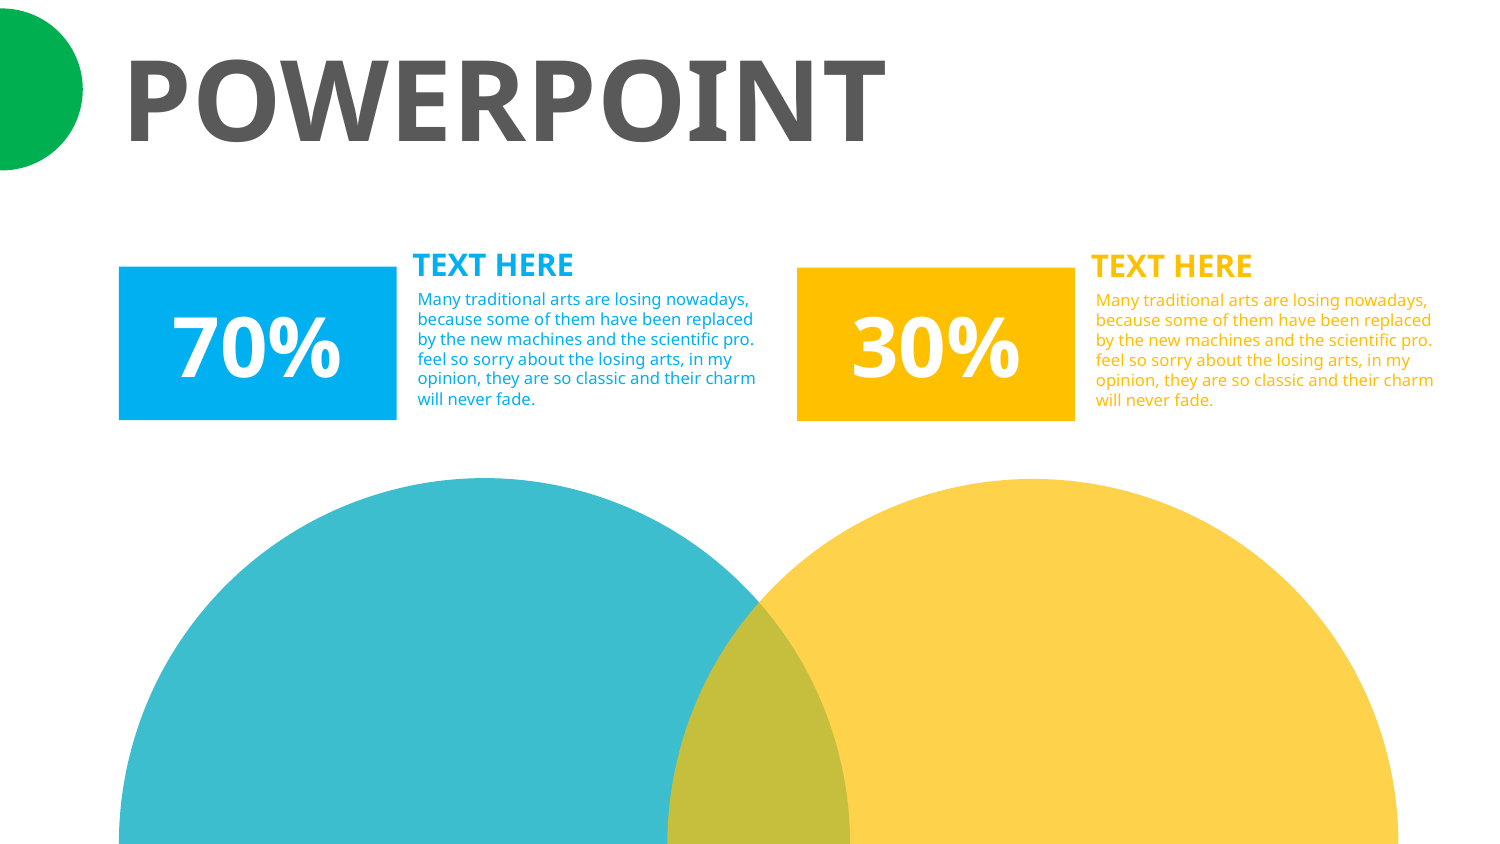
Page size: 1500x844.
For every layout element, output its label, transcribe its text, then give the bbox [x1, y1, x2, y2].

text_box [795, 265, 1077, 423]
text_box [116, 476, 759, 844]
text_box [118, 237, 779, 421]
text_box [0, 6, 85, 173]
text_box [665, 476, 1401, 844]
text_box TEXT HERE [1075, 238, 1268, 292]
text_box 30% [836, 286, 1036, 402]
text_box Many traditional arts are losing nowadays, because some of them have been replaced by the new machines and the scientific pro. feel so sorry about the losing arts, in my opinion, they are so classic and their charm will never fade. [1081, 282, 1452, 417]
text_box POWERPOINT [106, 21, 903, 171]
